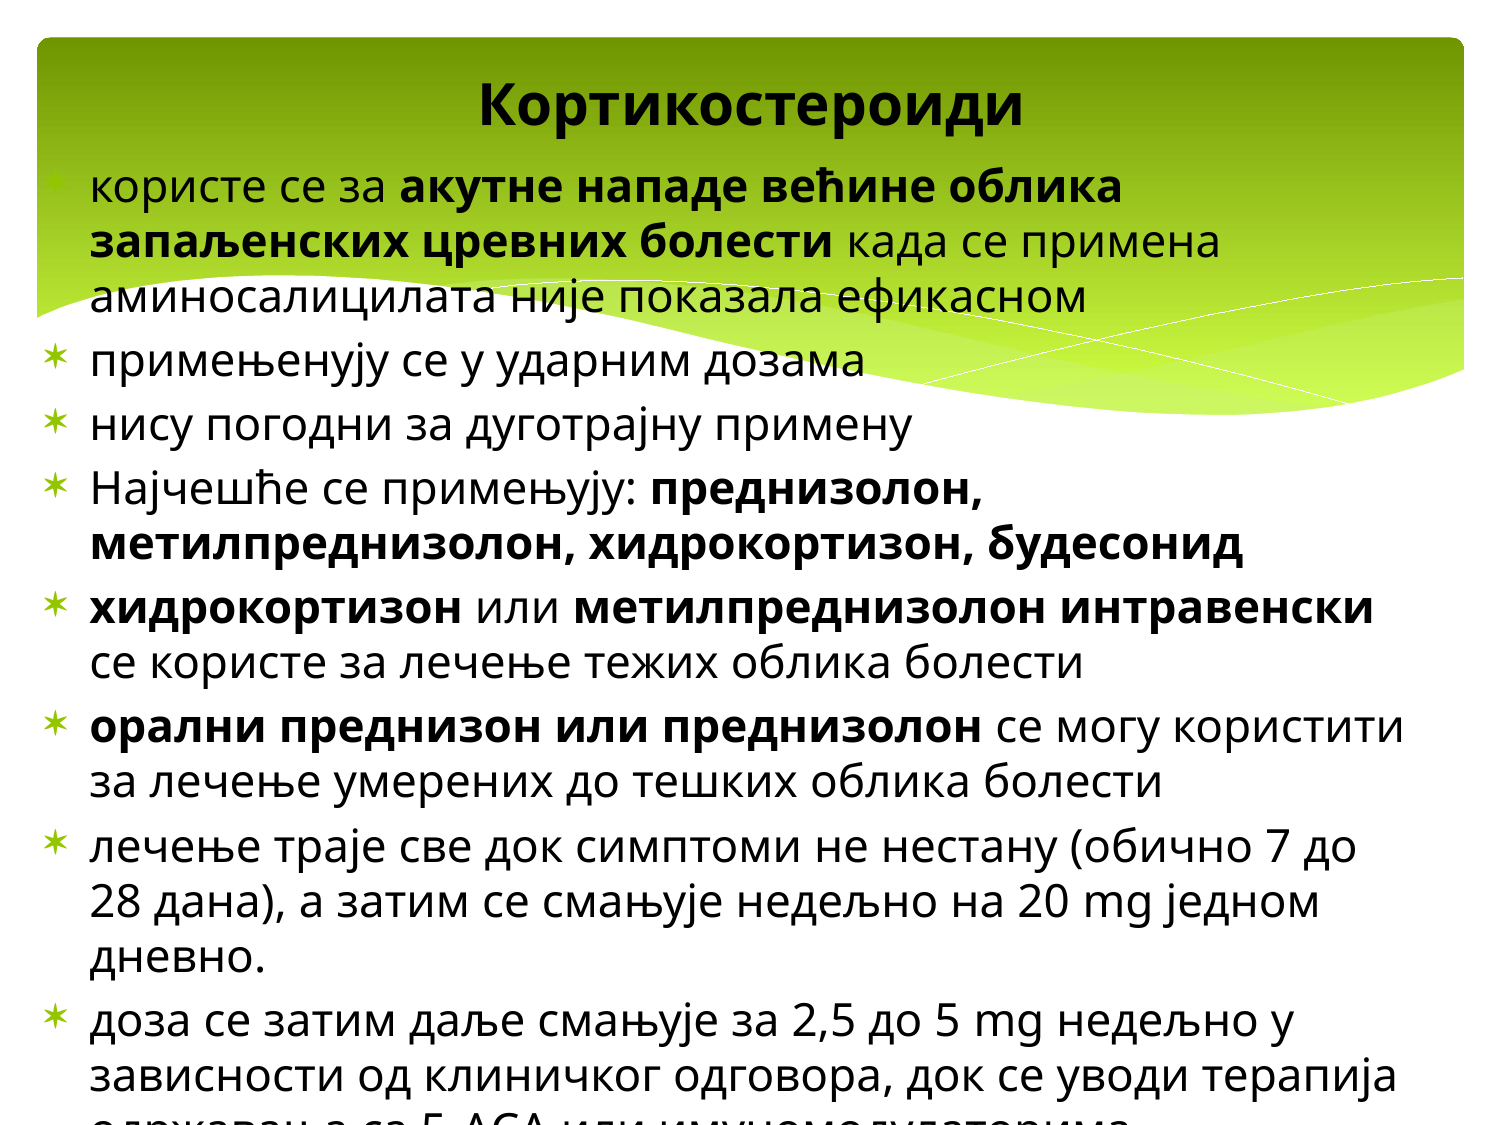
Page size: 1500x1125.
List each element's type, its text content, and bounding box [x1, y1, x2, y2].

list користе се за акутне нападе већине облика запаљенских цревних болести када се примена аминосалицилата није показала ефикасном примењенују се у ударним дозама нису погодни за дуготрајну примену Најчешће се примењују: преднизолон, метилпреднизолон, хидрокортизон, будесонид хидрокортизон или метилпреднизолон интравенски се користe за лечење тежих облика болести орални преднизон или преднизолон се могу користити за лечење умерених до тешких облика болести лечење траје све док симптоми не нестану (обично 7 до 28 дана), а затим се смањује недељно на 20 mg једном дневно. доза се затим даље смањује за 2,5 до 5 mg недељно у зависности од клиничког одговора, док се уводи терапија одржавања са 5-АСА или имуномодулаторима. [29, 149, 1436, 1094]
title Кортикостероиди [112, 30, 1392, 173]
